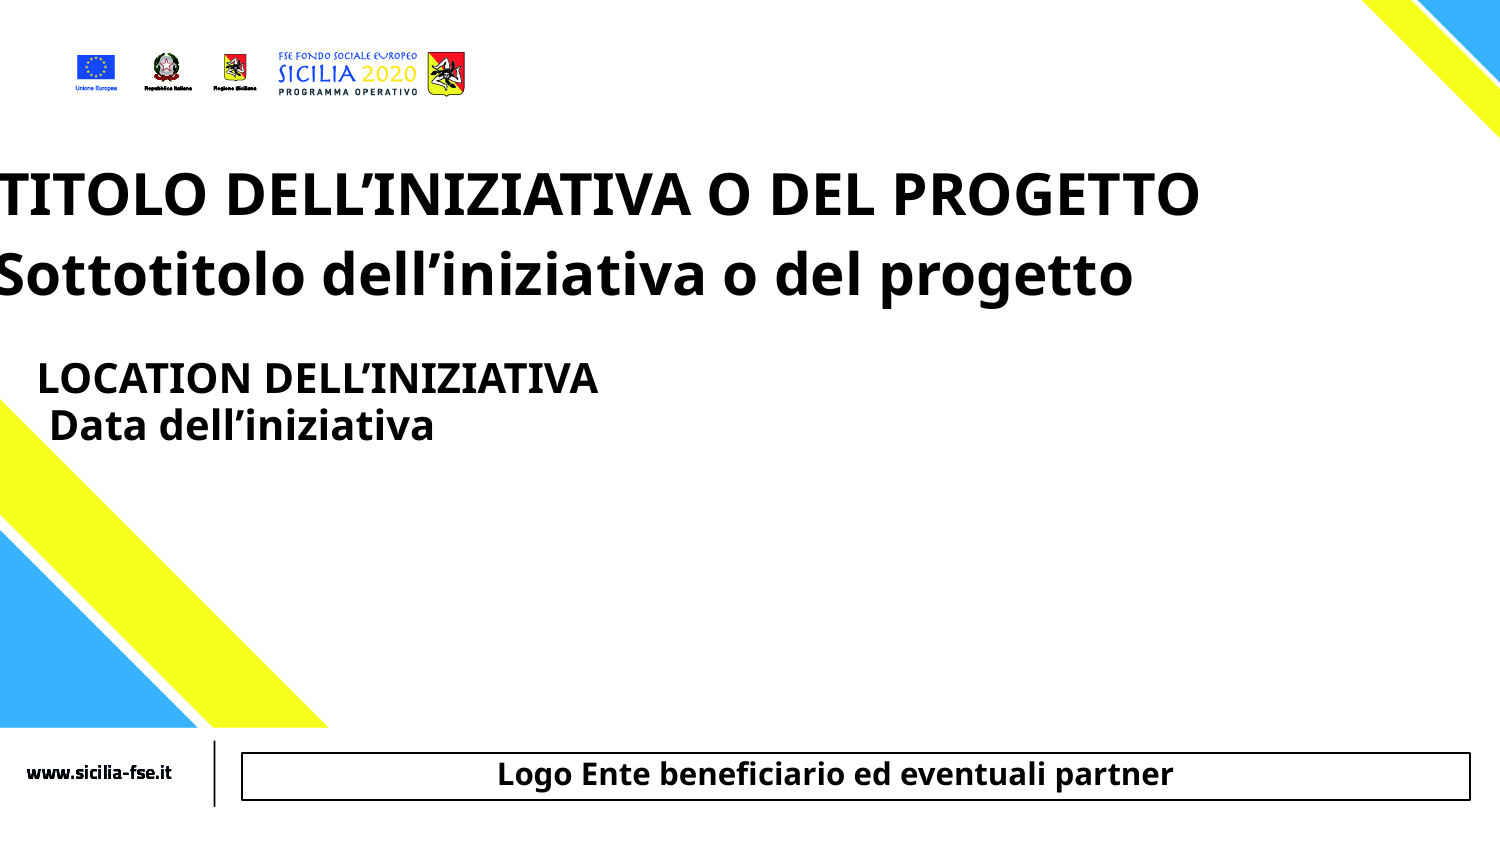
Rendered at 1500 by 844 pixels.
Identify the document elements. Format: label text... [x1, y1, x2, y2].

picture [0, 0, 1500, 844]
text_box LOCATION DELL’INIZIATIVA [21, 344, 614, 410]
text_box TITOLO DELL’INIZIATIVA O DEL PROGETTO [0, 150, 1217, 235]
text_box Sottotitolo dell’iniziativa o del progetto [0, 229, 1149, 315]
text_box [241, 746, 1471, 801]
text_box Data dell’iniziativa [33, 391, 451, 457]
